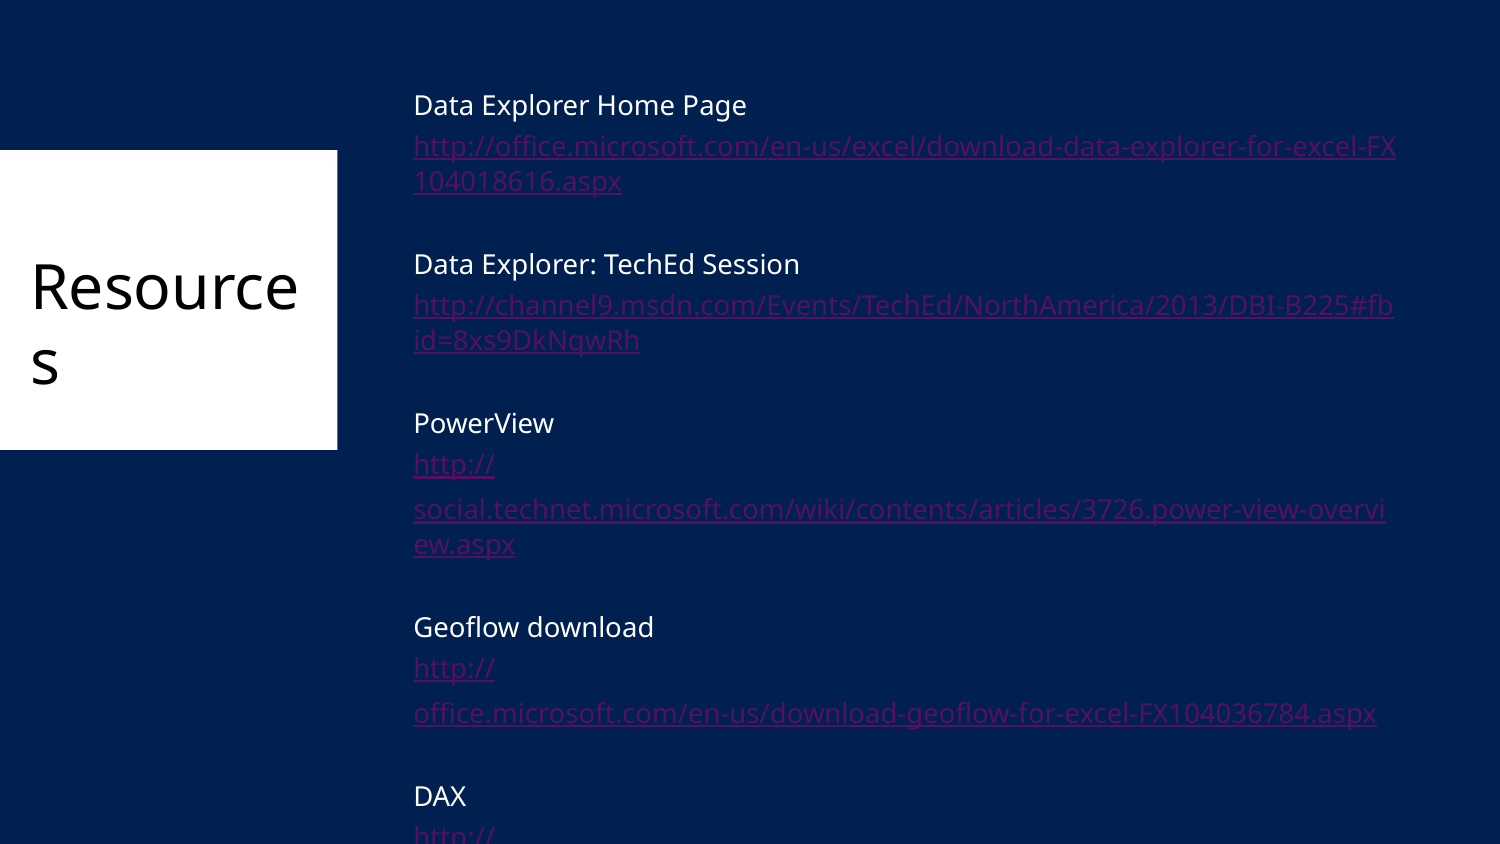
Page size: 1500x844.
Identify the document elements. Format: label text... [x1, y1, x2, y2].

list Data Explorer Home Page http://office.microsoft.com/en-us/excel/download-data-explorer-for-excel-FX104018616.aspx Data Explorer: TechEd Session http://channel9.msdn.com/Events/TechEd/NorthAmerica/2013/DBI-B225#fbid=8xs9DkNqwRh PowerView http://social.technet.microsoft.com/wiki/contents/articles/3726.power-view-overview.aspx Geoflow download http://office.microsoft.com/en-us/download-geoflow-for-excel-FX104036784.aspx DAX http://social.technet.microsoft.com/wiki/contents/articles/7040.quickstart-learn-dax-basics-in-30-minutes.aspx [383, 59, 1413, 813]
title Resources [0, 150, 338, 450]
